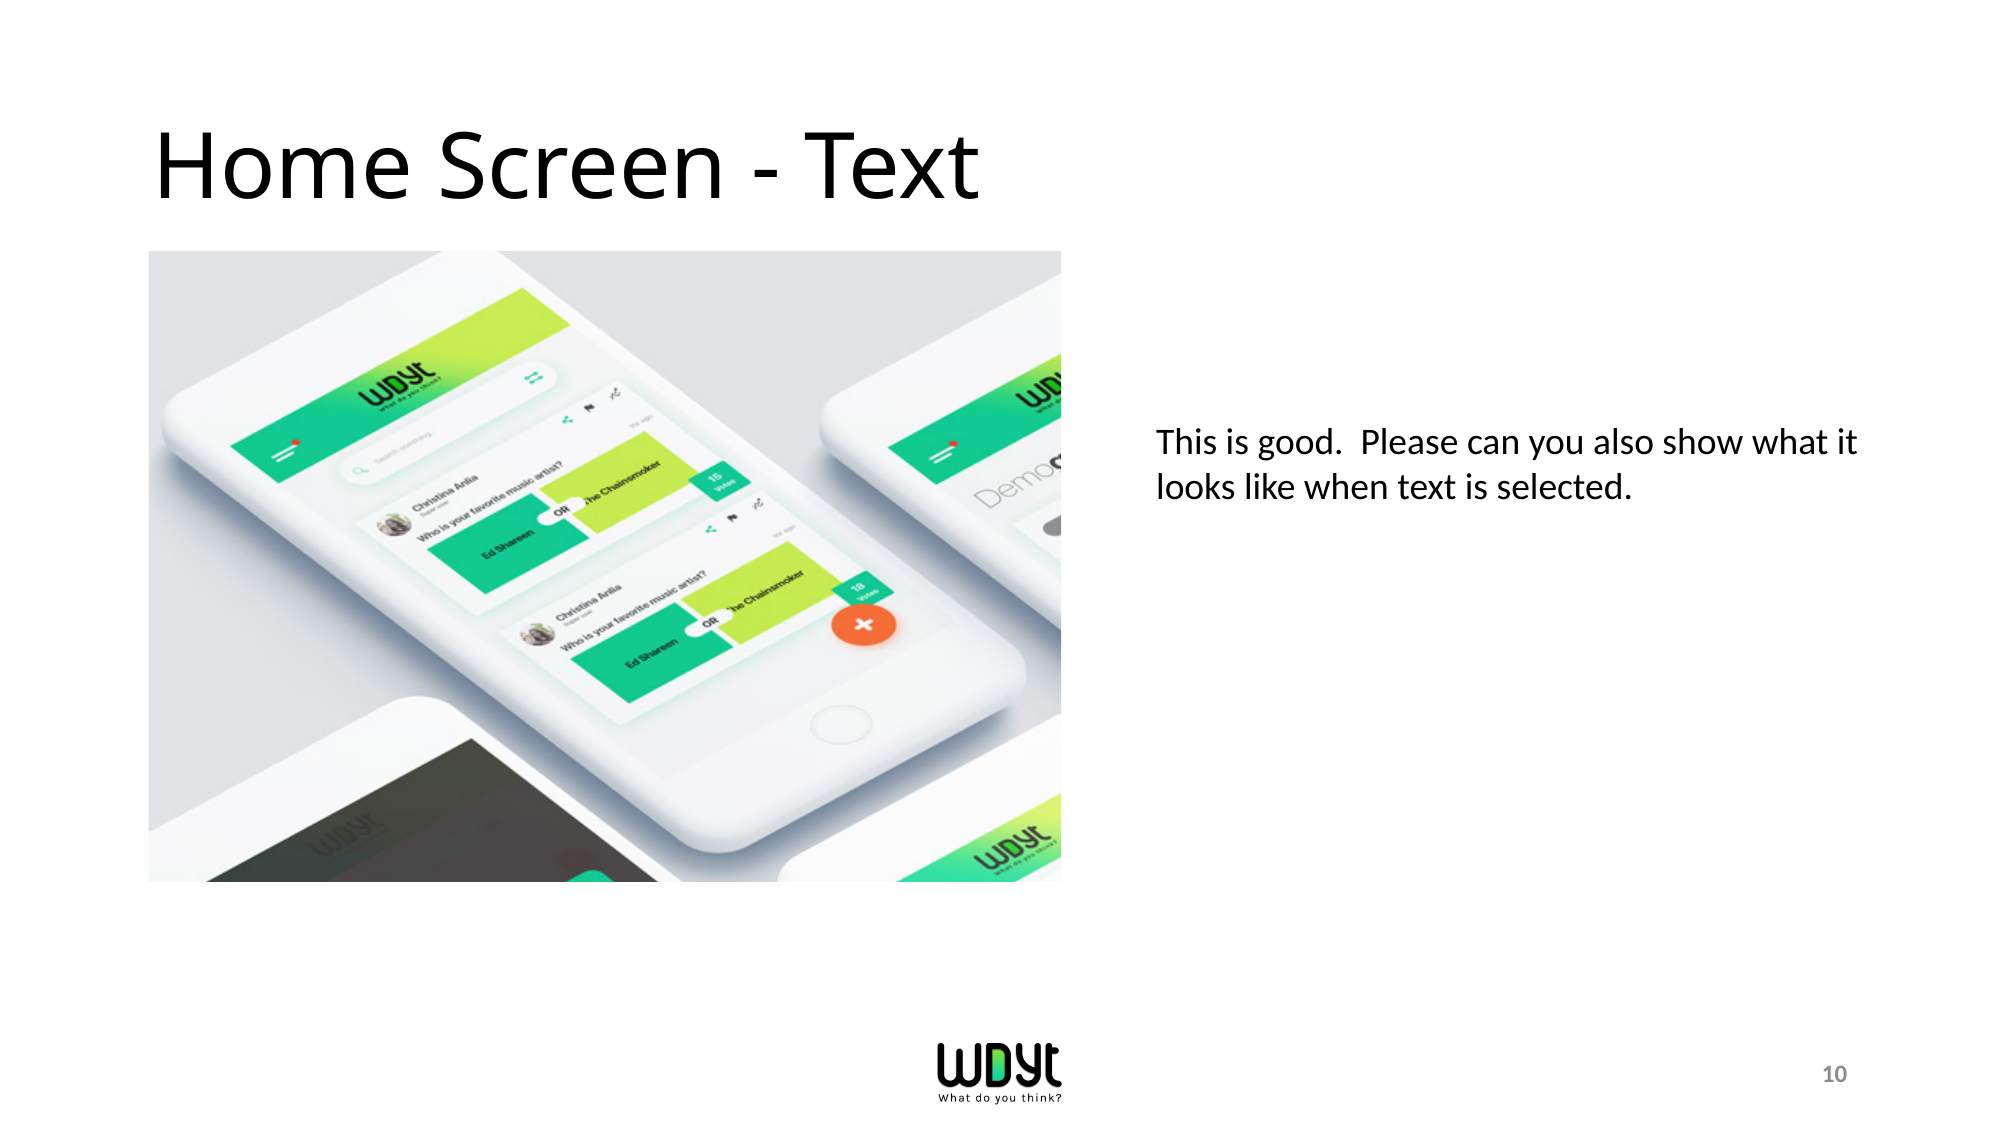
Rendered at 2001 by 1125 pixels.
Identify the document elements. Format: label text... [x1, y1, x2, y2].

text_box This is good. Please can you also show what it looks like when text is selected. [1141, 409, 1918, 515]
picture [148, 243, 1062, 882]
picture [925, 1015, 1075, 1125]
slide_number 10 [1412, 1042, 1863, 1103]
title Home Screen - Text [137, 59, 1863, 278]
